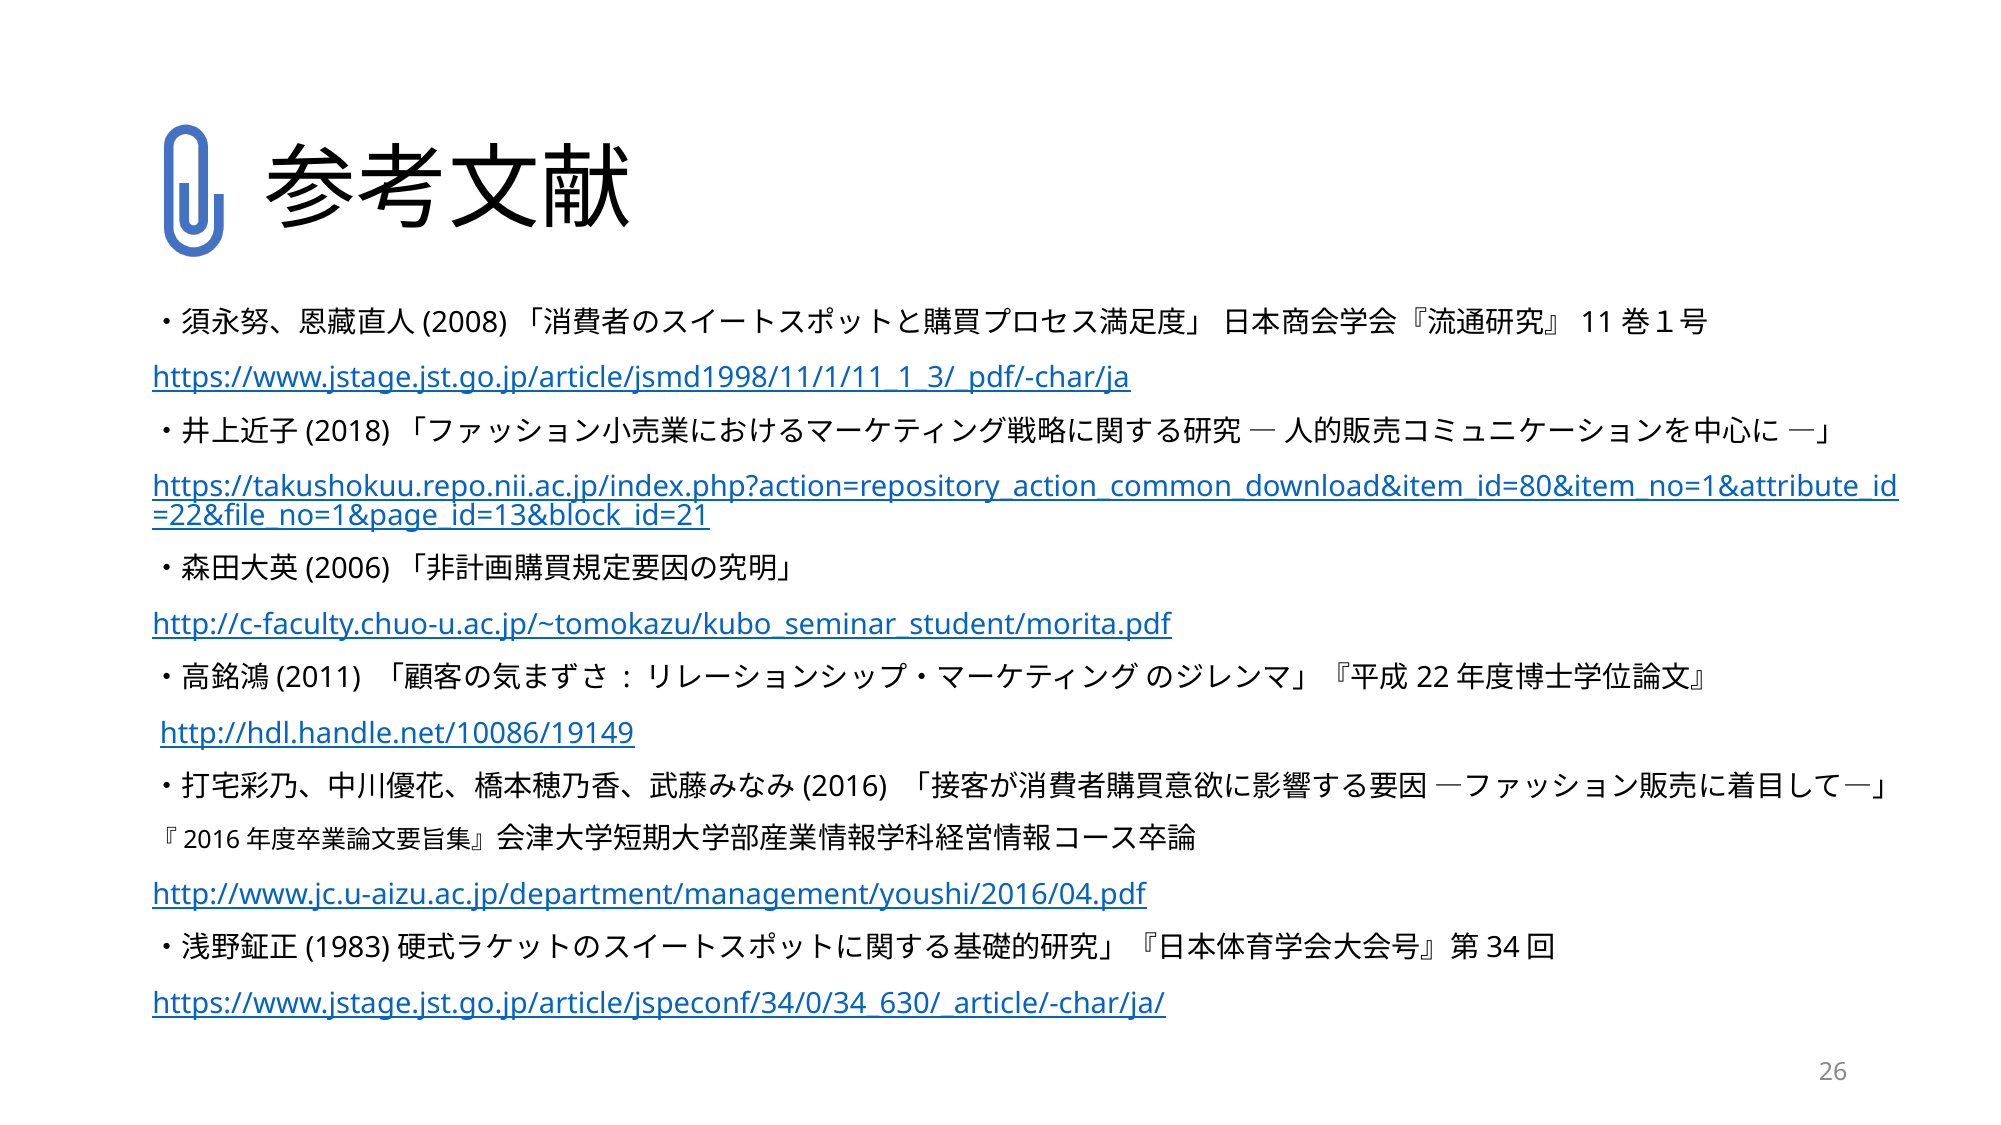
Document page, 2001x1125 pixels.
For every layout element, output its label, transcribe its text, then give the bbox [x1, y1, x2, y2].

picture [118, 115, 269, 266]
slide_number 26 [1412, 1042, 1863, 1103]
list ・須永努、恩藏直人(2008)「消費者のスイートスポットと購買プロセス満足度」 日本商会学会『流通研究』11巻１号 https://www.jstage.jst.go.jp/article/jsmd1998/11/1/11_1_3/_pdf/-char/ja ・井上近子(2018)「ファッション小売業におけるマーケティング戦略に関する研究 ― 人的販売コミュニケーションを中心に ―」 https://takushokuu.repo.nii.ac.jp/index.php?action=repository_action_common_download&item_id=80&item_no=1&attribute_id=22&file_no=1&page_id=13&block_id=21 ・森田大英(2006)「非計画購買規定要因の究明」 http://c-faculty.chuo-u.ac.jp/~tomokazu/kubo_seminar_student/morita.pdf ・高銘鴻(2011) 「顧客の気まずさ : リレーションシップ・マーケティング のジレンマ」『平成22年度博士学位論文』 http://hdl.handle.net/10086/19149 ・打宅彩乃、中川優花、橋本穂乃香、武藤みなみ(2016) 「接客が消費者購買意欲に影響する要因 ―ファッション販売に着目して―」 『2016年度卒業論文要旨集』会津大学短期大学部産業情報学科経営情報コース卒論 http://www.jc.u-aizu.ac.jp/department/management/youshi/2016/04.pdf ・浅野鉦正(1983)硬式ラケットのスイートスポットに関する基礎的研究」『日本体育学会大会号』第34回 https://www.jstage.jst.go.jp/article/jspeconf/34/0/34_630/_article/-char/ja/ [137, 299, 1929, 1066]
title 参考文献 [249, 82, 1817, 299]
